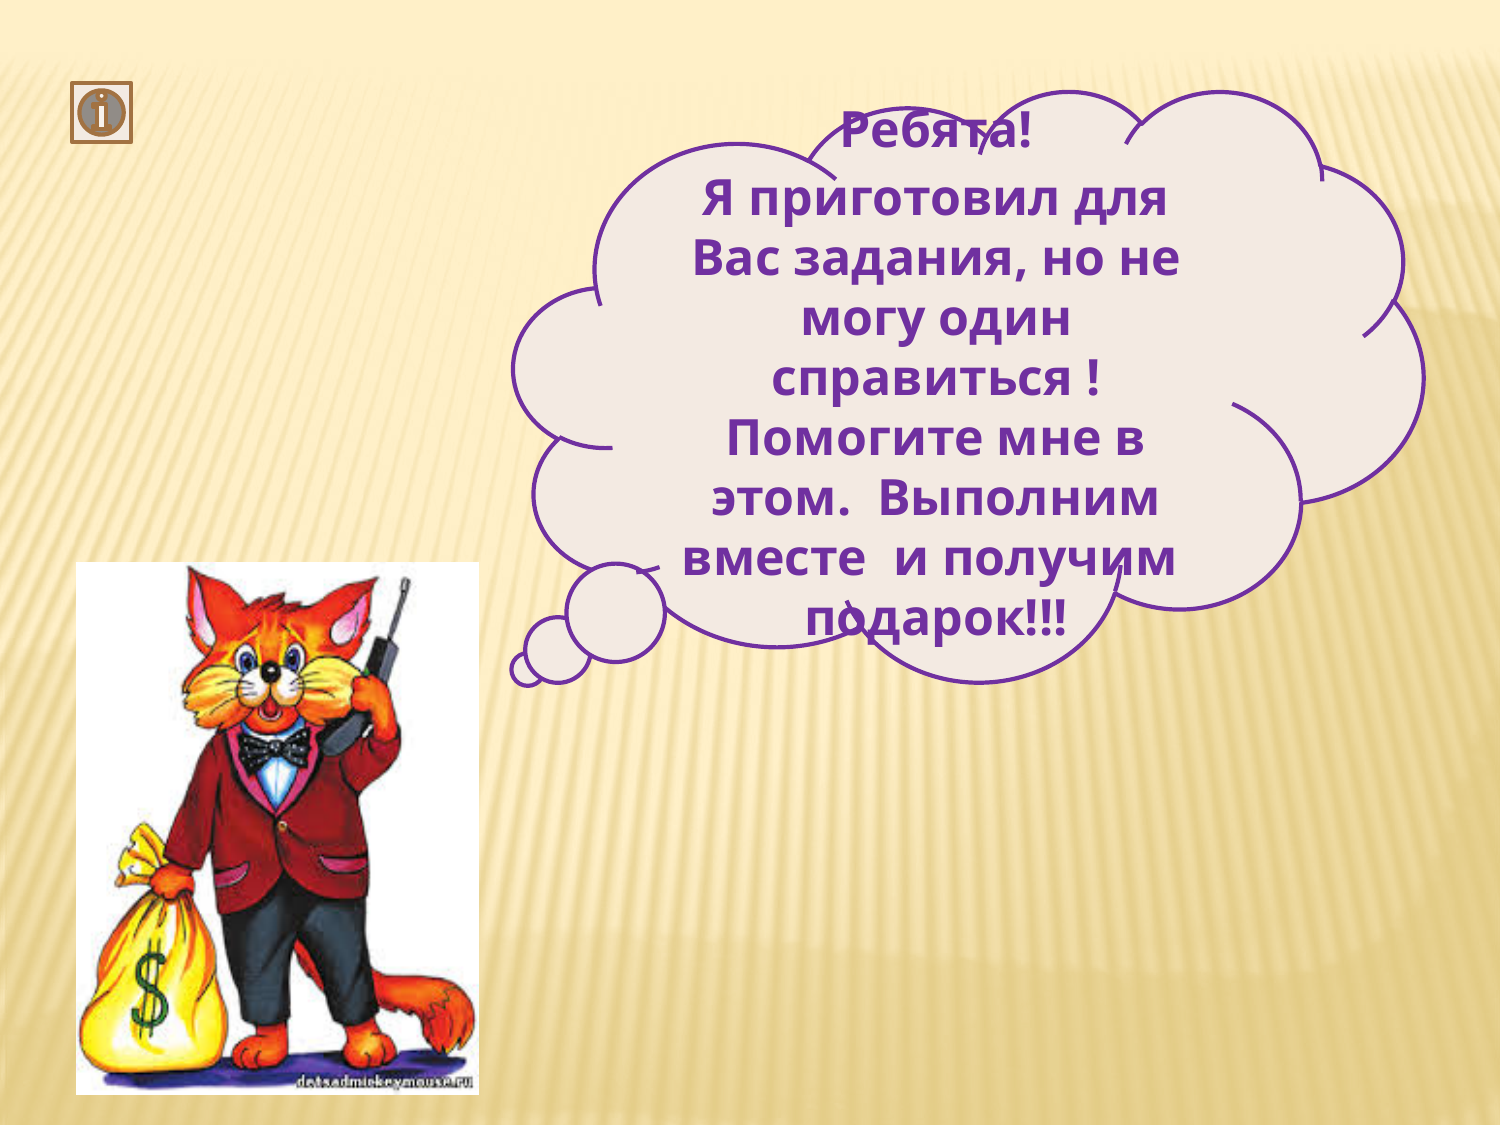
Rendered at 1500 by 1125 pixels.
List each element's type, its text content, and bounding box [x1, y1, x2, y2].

picture [76, 562, 479, 1095]
text_box Ребята! Я приготовил для Вас задания, но не могу один справиться ! Помогите мне в этом. Выполним вместе и получим подарок!!! [509, 89, 1426, 688]
text_box [70, 81, 133, 144]
